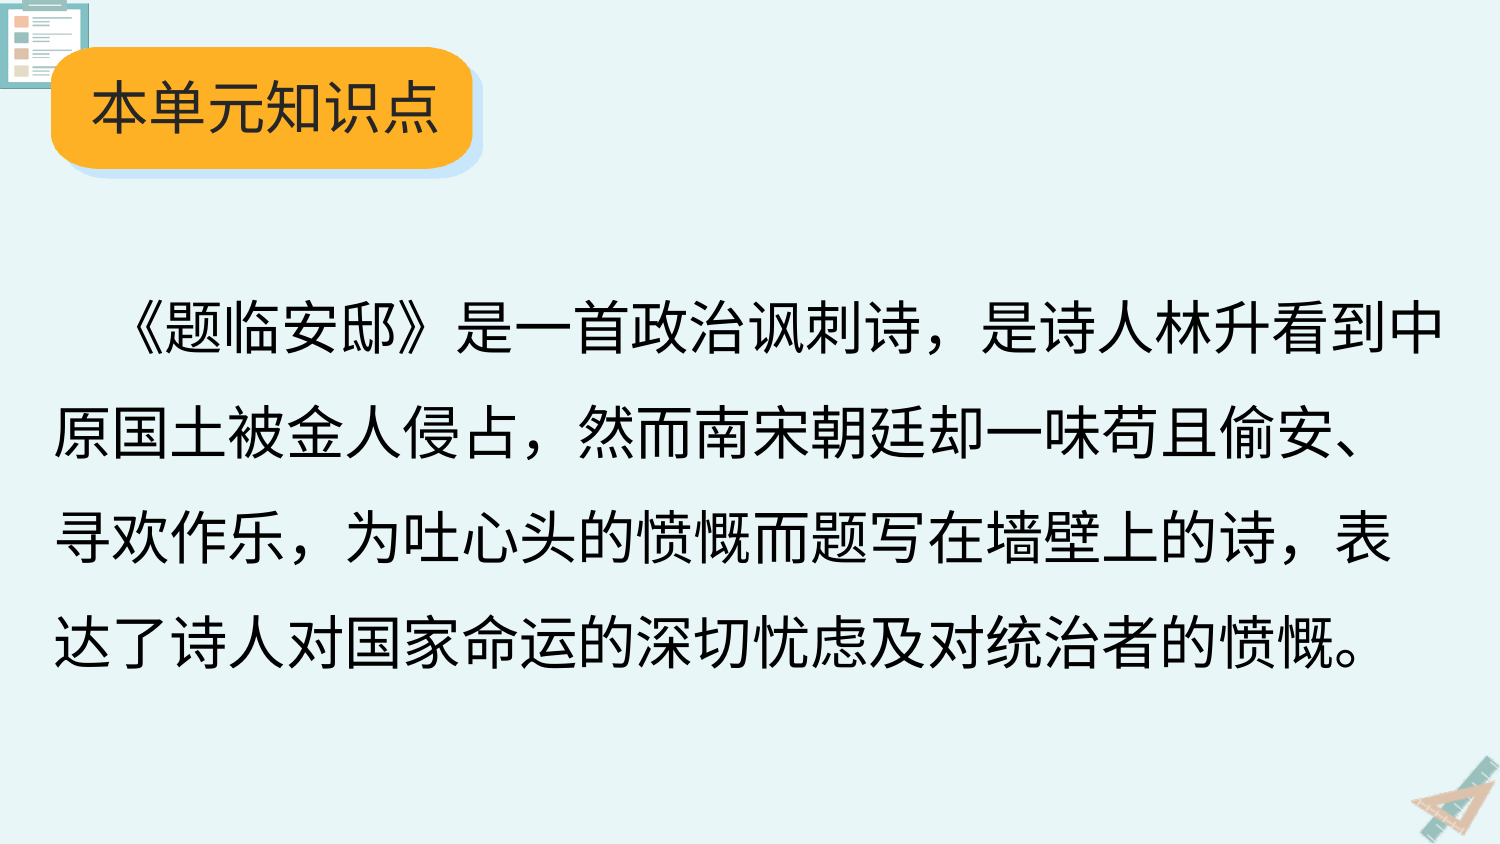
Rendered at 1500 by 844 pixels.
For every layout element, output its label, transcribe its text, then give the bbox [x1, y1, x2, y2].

picture [0, 0, 483, 179]
text_box 《题临安邸》是一首政治讽刺诗，是诗人林升看到中原国土被金人侵占，然而南宋朝廷却一味苟且偷安、寻欢作乐，为吐心头的愤慨而题写在墙壁上的诗，表达了诗人对国家命运的深切忧虑及对统治者的愤慨。 [42, 250, 1458, 682]
picture [1411, 755, 1500, 844]
